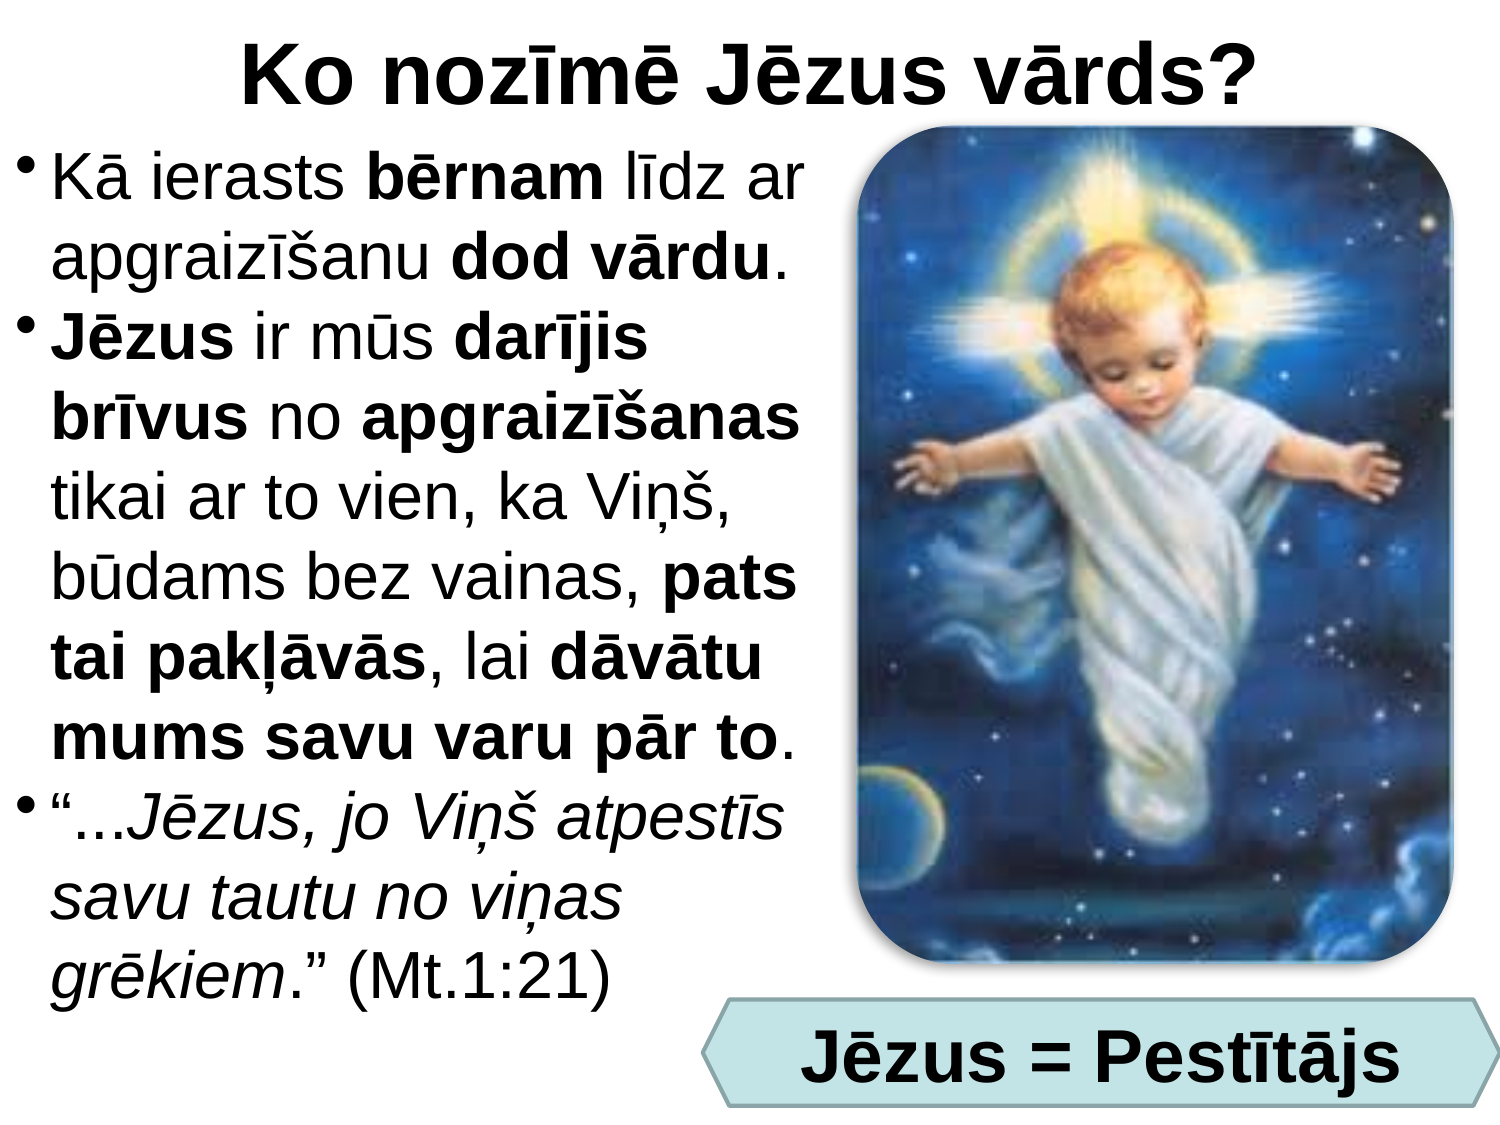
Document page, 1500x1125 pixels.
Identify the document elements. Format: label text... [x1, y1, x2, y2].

picture [855, 125, 1455, 965]
text_box Jēzus = Pestītājs [700, 997, 1500, 1108]
text_box Kā ierasts bērnam līdz ar apgraizīšanu dod vārdu. Jēzus ir mūs darījis brīvus no apgraizīšanas tikai ar to vien, ka Viņš, būdams bez vainas, pats tai pakļāvās, lai dāvātu mums savu varu pār to. “...Jēzus, jo Viņš atpestīs savu tautu no viņas grēkiem.” (Mt.1:21) [0, 125, 880, 1020]
title Ko nozīmē Jēzus vārds? [0, 0, 1500, 140]
